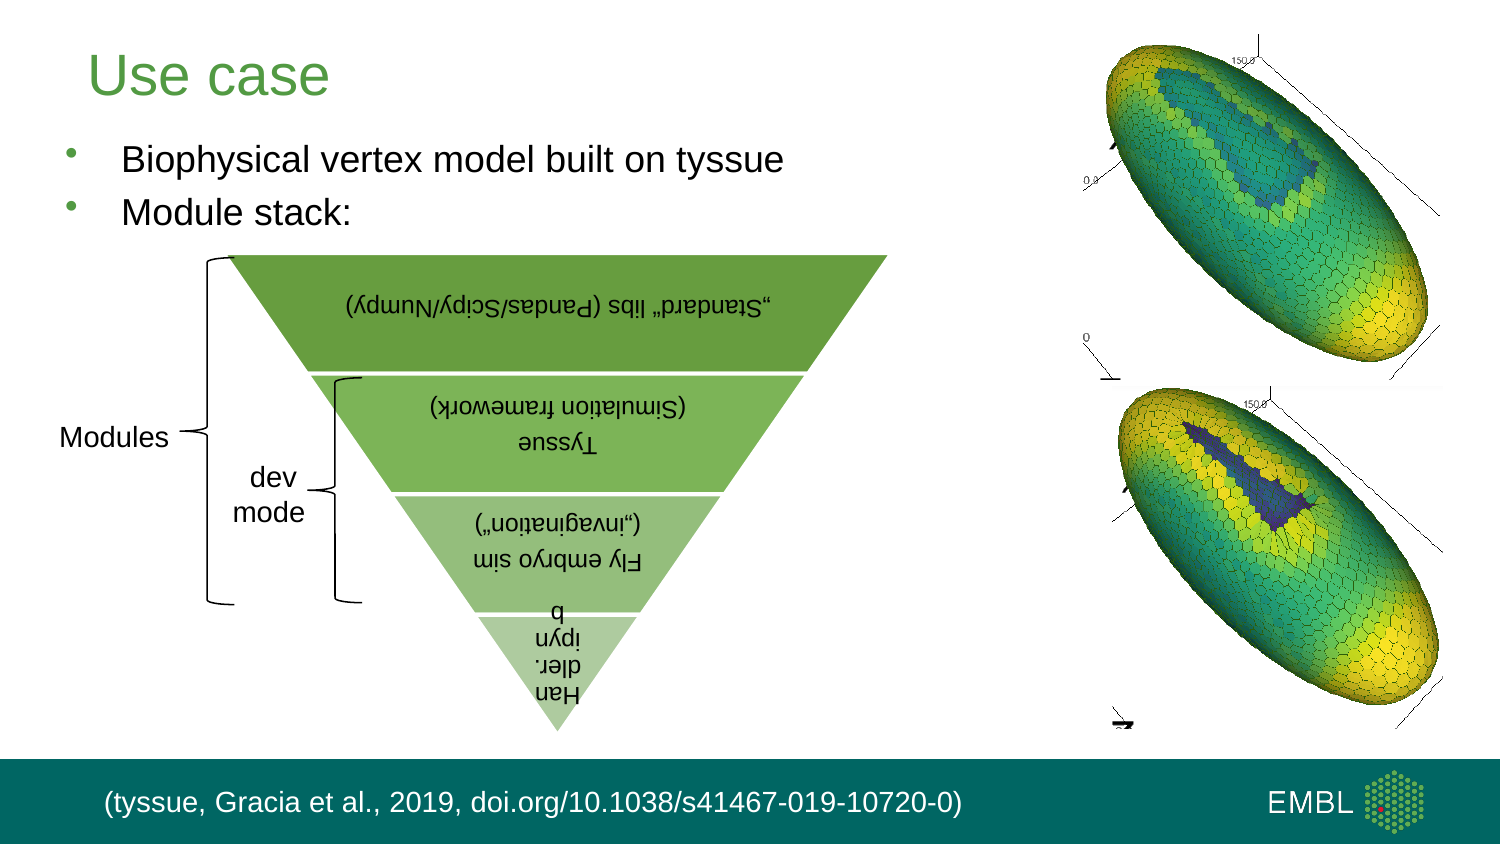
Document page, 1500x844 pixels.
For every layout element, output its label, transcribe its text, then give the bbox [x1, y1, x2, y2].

text_box [185, 258, 217, 604]
picture [1083, 33, 1442, 381]
text_box (tyssue, Gracia et al., 2019, doi.org/10.1038/s41467-019-10720-0) [88, 776, 980, 826]
title Use case [87, 37, 1079, 115]
picture [1111, 386, 1443, 730]
text_box Modules [44, 411, 185, 461]
list Biophysical vertex model built on tyssue Module stack: [64, 135, 973, 686]
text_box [222, 252, 892, 736]
